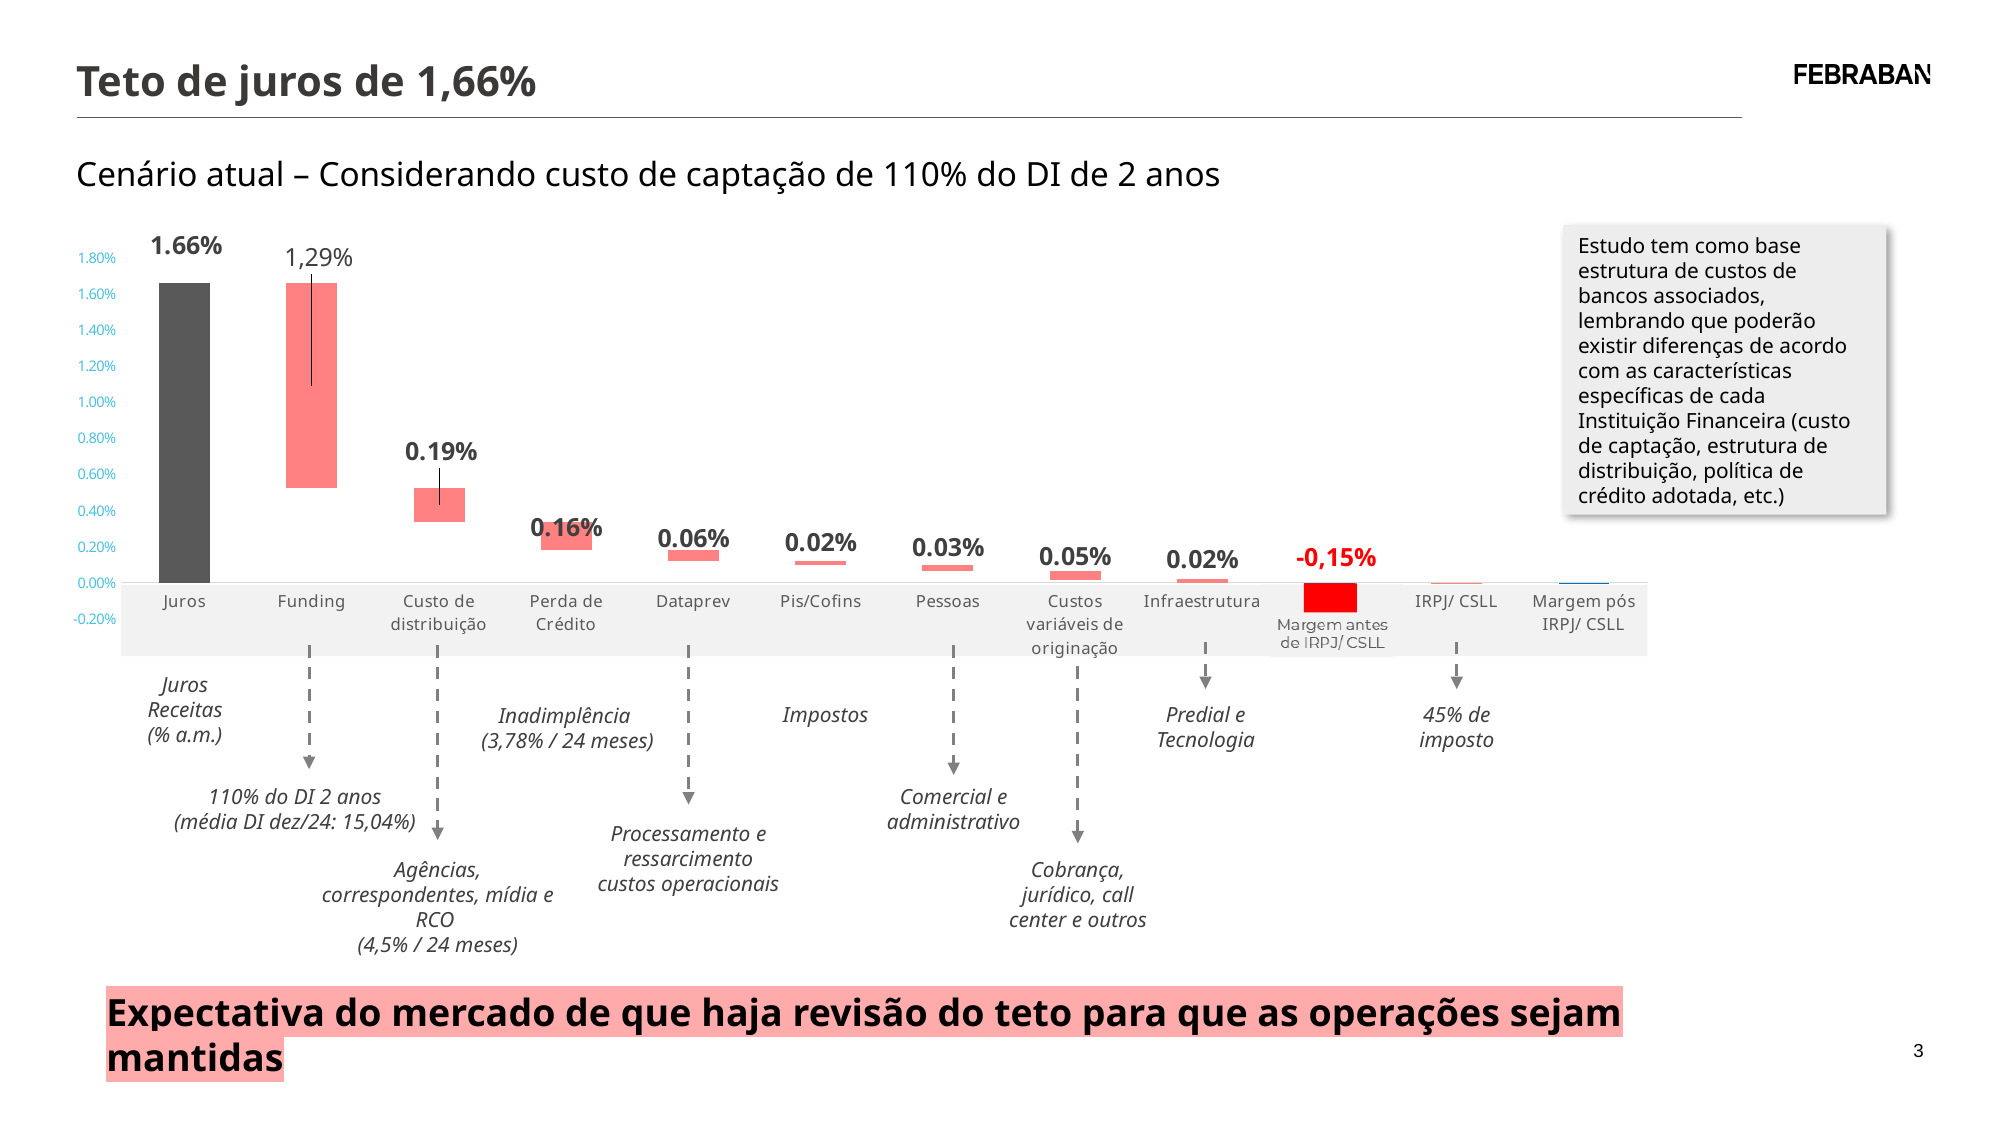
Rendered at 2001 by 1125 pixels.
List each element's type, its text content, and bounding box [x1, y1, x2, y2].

text_box Comercial e administrativo [851, 776, 1056, 842]
text_box 110% do DI 2 anos (média DI dez/24: 15,04%) [142, 776, 448, 842]
text_box 45% de imposto [1380, 737, 1533, 760]
text_box Predial e Tecnologia [1129, 737, 1282, 760]
text_box Cobrança, jurídico, call center e outros [978, 849, 1178, 940]
text_box Teto de juros de 1,66% [61, 47, 1725, 113]
text_box Expectativa do mercado de que haja revisão do teto para que as operações sejam mantidas [91, 981, 1809, 1086]
picture [1270, 608, 1394, 657]
text_box Inadimplência (3,78% / 24 meses) [439, 737, 688, 760]
chart [27, 188, 1681, 737]
picture [1794, 64, 1931, 84]
slide_number 3 [1488, 1016, 1939, 1085]
text_box Juros Receitas (% a.m.) [102, 737, 268, 755]
text_box Cenário atual – Considerando custo de captação de 110% do DI de 2 anos [61, 145, 1839, 201]
text_box Agências, correspondentes, mídia e RCO (4,5% / 24 meses) [299, 849, 577, 965]
text_box Processamento e ressarcimento custos operacionais [560, 813, 817, 904]
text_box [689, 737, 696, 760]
text_box Estudo tem como base estrutura de custos de bancos associados, lembrando que poderão existir diferenças de acordo com as características específicas de cada Instituição Financeira (custo de captação, estrutura de distribuição, política de crédito adotada, etc.) [1681, 225, 1887, 515]
